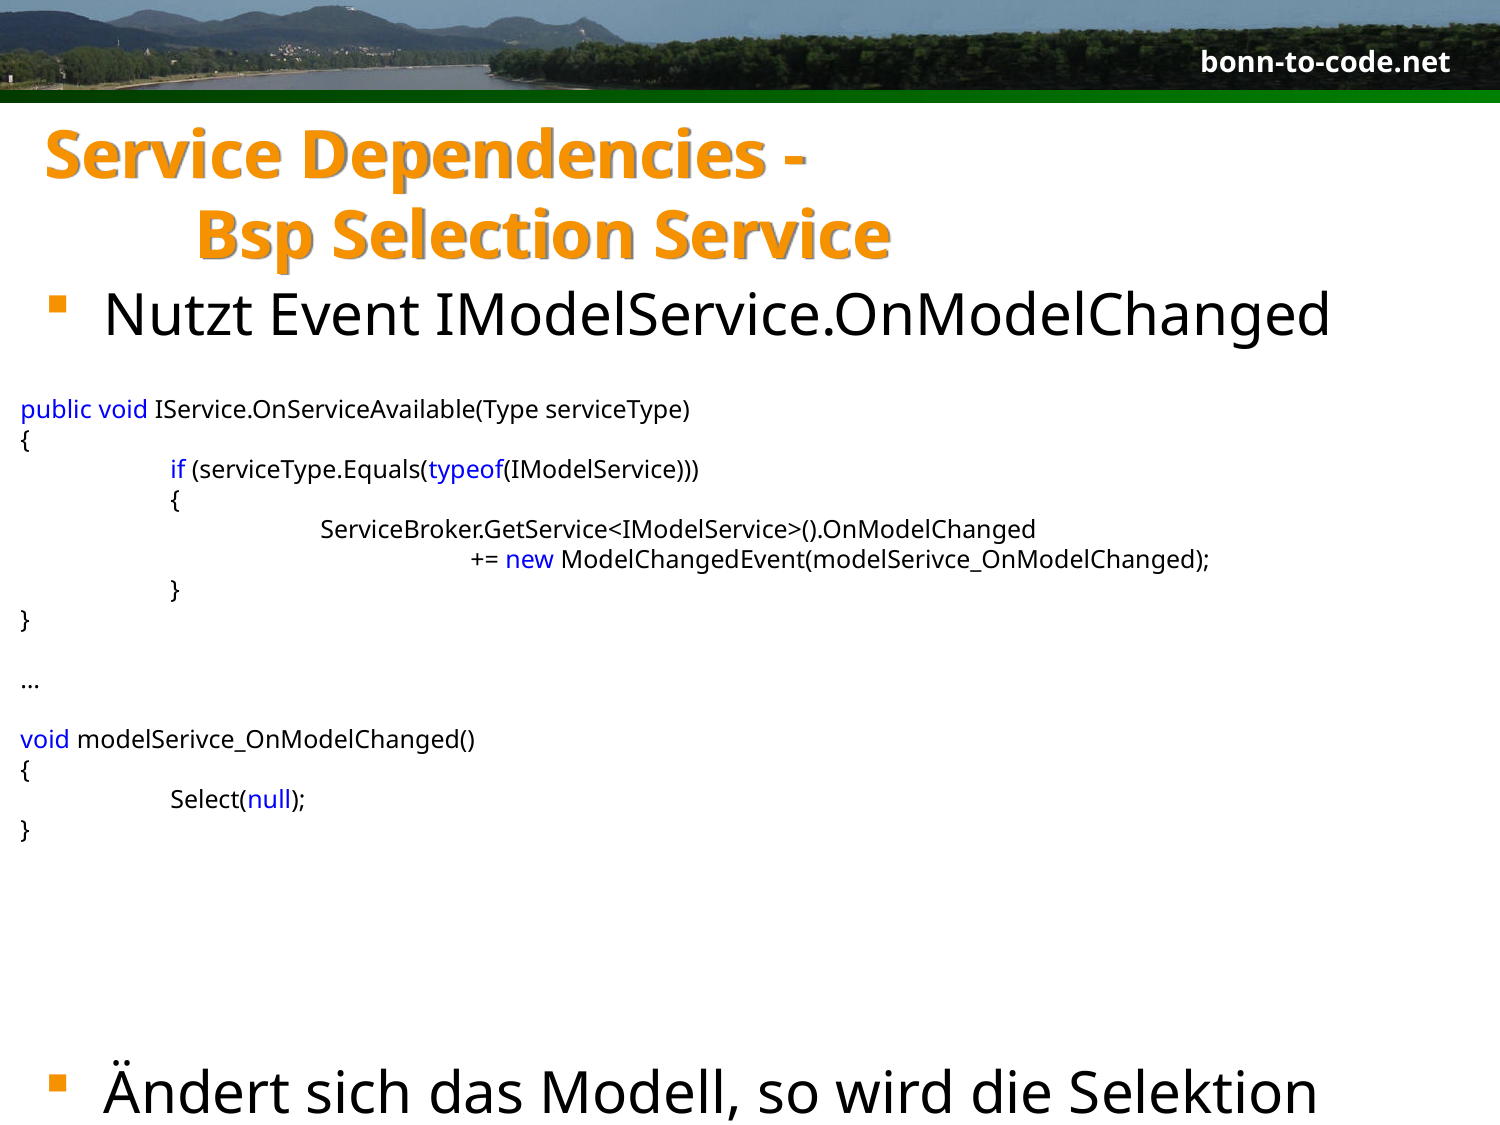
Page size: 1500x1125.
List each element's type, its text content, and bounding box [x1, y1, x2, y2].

text_box public void IService.OnServiceAvailable(Type serviceType) { if (serviceType.Equals(typeof(IModelService))) { ServiceBroker.GetService<IModelService>().OnModelChanged += new ModelChangedEvent(modelSerivce_OnModelChanged); } } … void modelSerivce_OnModelChanged() { Select(null); } [5, 386, 1226, 881]
list Nutzt Event IModelService.OnModelChanged Ändert sich das Modell, so wird die Selektion gelöscht [29, 269, 1471, 1125]
title Service Dependencies - Bsp Selection Service [29, 113, 1471, 269]
picture [0, 0, 1500, 90]
